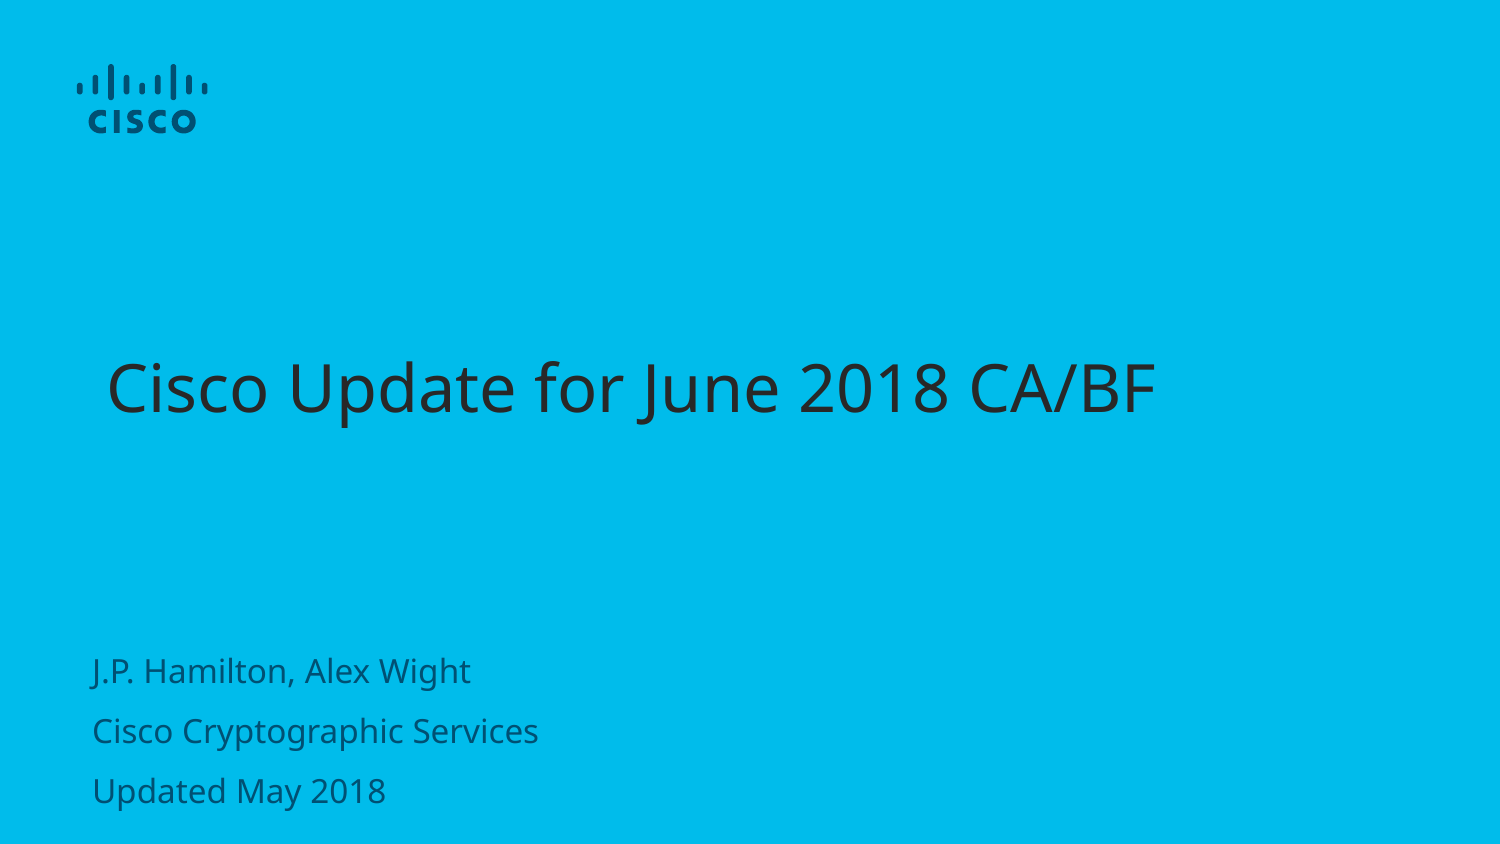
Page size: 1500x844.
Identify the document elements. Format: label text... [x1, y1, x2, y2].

text_box Cisco Update for June 2018 CA/BF [91, 338, 1173, 434]
list J.P. Hamilton, Alex Wight Cisco Cryptographic Services Updated May 2018 [77, 645, 1438, 820]
